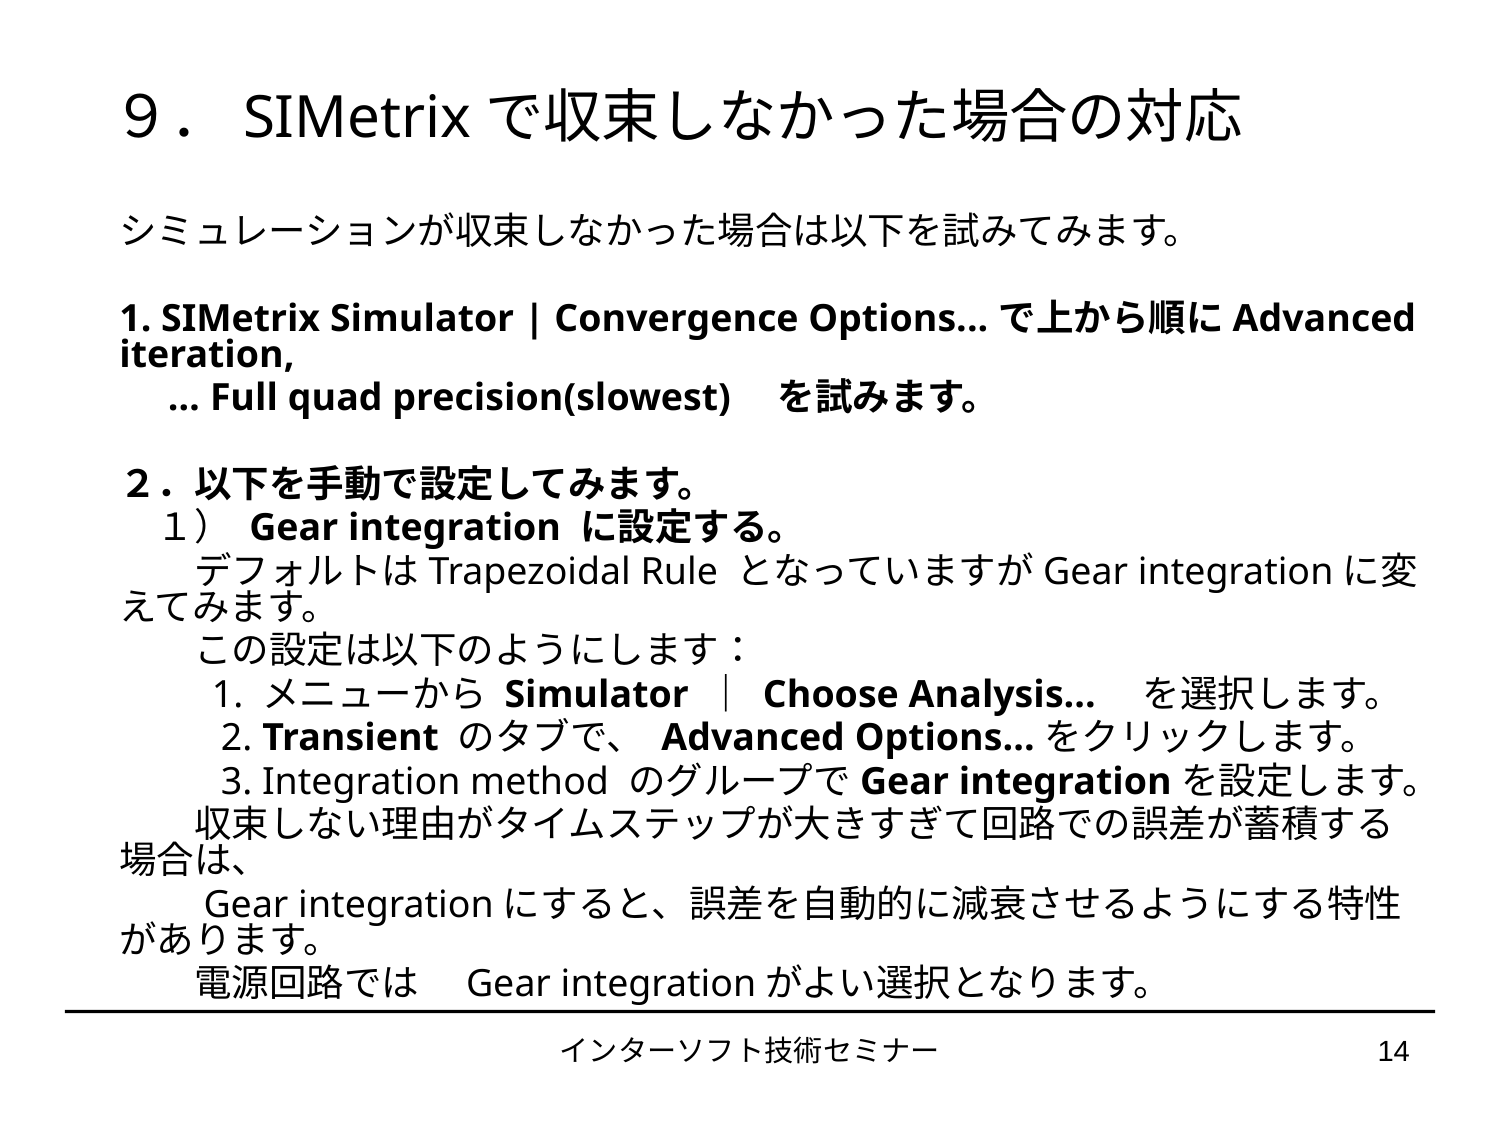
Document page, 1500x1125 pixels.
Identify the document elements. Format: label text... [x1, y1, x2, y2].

slide_number 14 [1074, 1024, 1425, 1103]
text_box [64, 1009, 1436, 1014]
footer インターソフト技術セミナー [512, 1024, 988, 1103]
text_box シミュレーションが収束しなかった場合は以下を試みてみます。 1. SIMetrix Simulator | Convergence Options...で上から順にAdvanced iteration, … Full quad precision(slowest) を試みます。 ２．以下を手動で設定してみます。 １） Gear integration に設定する。 デフォルトはTrapezoidal Rule となっていますがGear integrationに変えてみます。 この設定は以下のようにします： 1. メニューから Simulator ｜ Choose Analysis... を選択します。 2. Transient のタブで、 Advanced Options...をクリックします。 3. Integration method のグループでGear integrationを設定します。 収束しない理由がタイムステップが大きすぎて回路での誤差が蓄積する場合は、 Gear integrationにすると、誤差を自動的に減衰させるようにする特性があります。 電源回路では Gear integrationがよい選択となります。 [29, 207, 1436, 929]
list ９．SIMetrixで収束しなかった場合の対応 [97, 71, 1432, 167]
